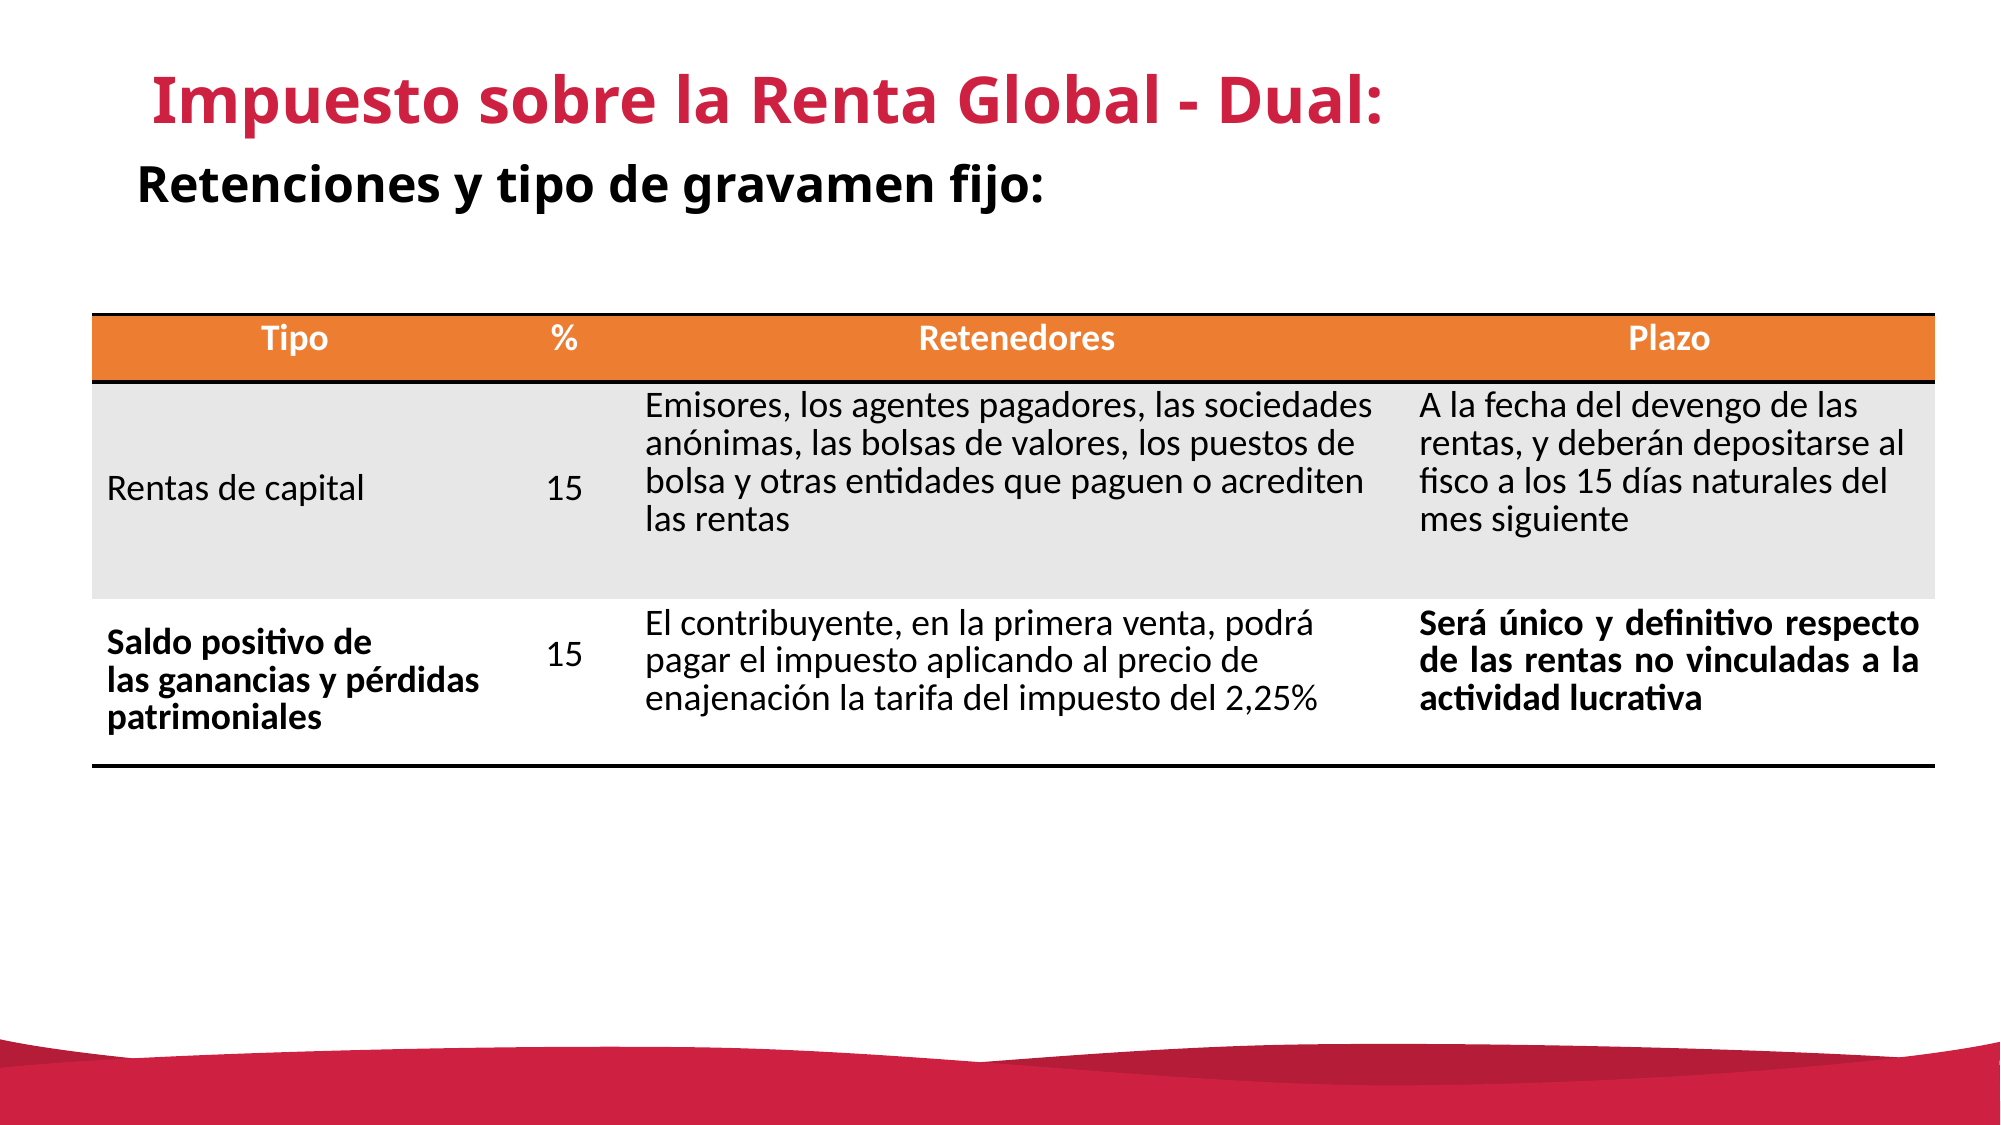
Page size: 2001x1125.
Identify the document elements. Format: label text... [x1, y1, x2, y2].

table_cell Rentas de capital [92, 384, 498, 599]
table_cell Emisores, los agentes pagadores, las sociedades anónimas, las bolsas de valores, los puestos de bolsa y otras entidades que paguen o acrediten las rentas [630, 384, 1404, 599]
table_header Retenedores [630, 316, 1404, 380]
table_cell Será único y definitivo respecto de las rentas no vinculadas a la actividad lucrativa [1404, 599, 1935, 764]
table_header Tipo [92, 316, 498, 380]
table_cell 15 [498, 384, 630, 599]
text_box Retenciones y tipo de gravamen fijo: [121, 152, 1934, 276]
table_cell A la fecha del devengo de las rentas, y deberán depositarse al fisco a los 15 días naturales del mes siguiente [1404, 384, 1935, 599]
title Impuesto sobre la Renta Global - Dual: [137, 59, 1863, 145]
table_cell Saldo positivo de las ganancias y pérdidas patrimoniales [92, 599, 498, 764]
table_cell 15 [498, 599, 630, 764]
table_header Plazo [1404, 316, 1935, 380]
table_header % [498, 316, 630, 380]
table_cell El contribuyente, en la primera venta, podrá pagar el impuesto aplicando al precio de enajenación la tarifa del impuesto del 2,25% [630, 599, 1404, 764]
